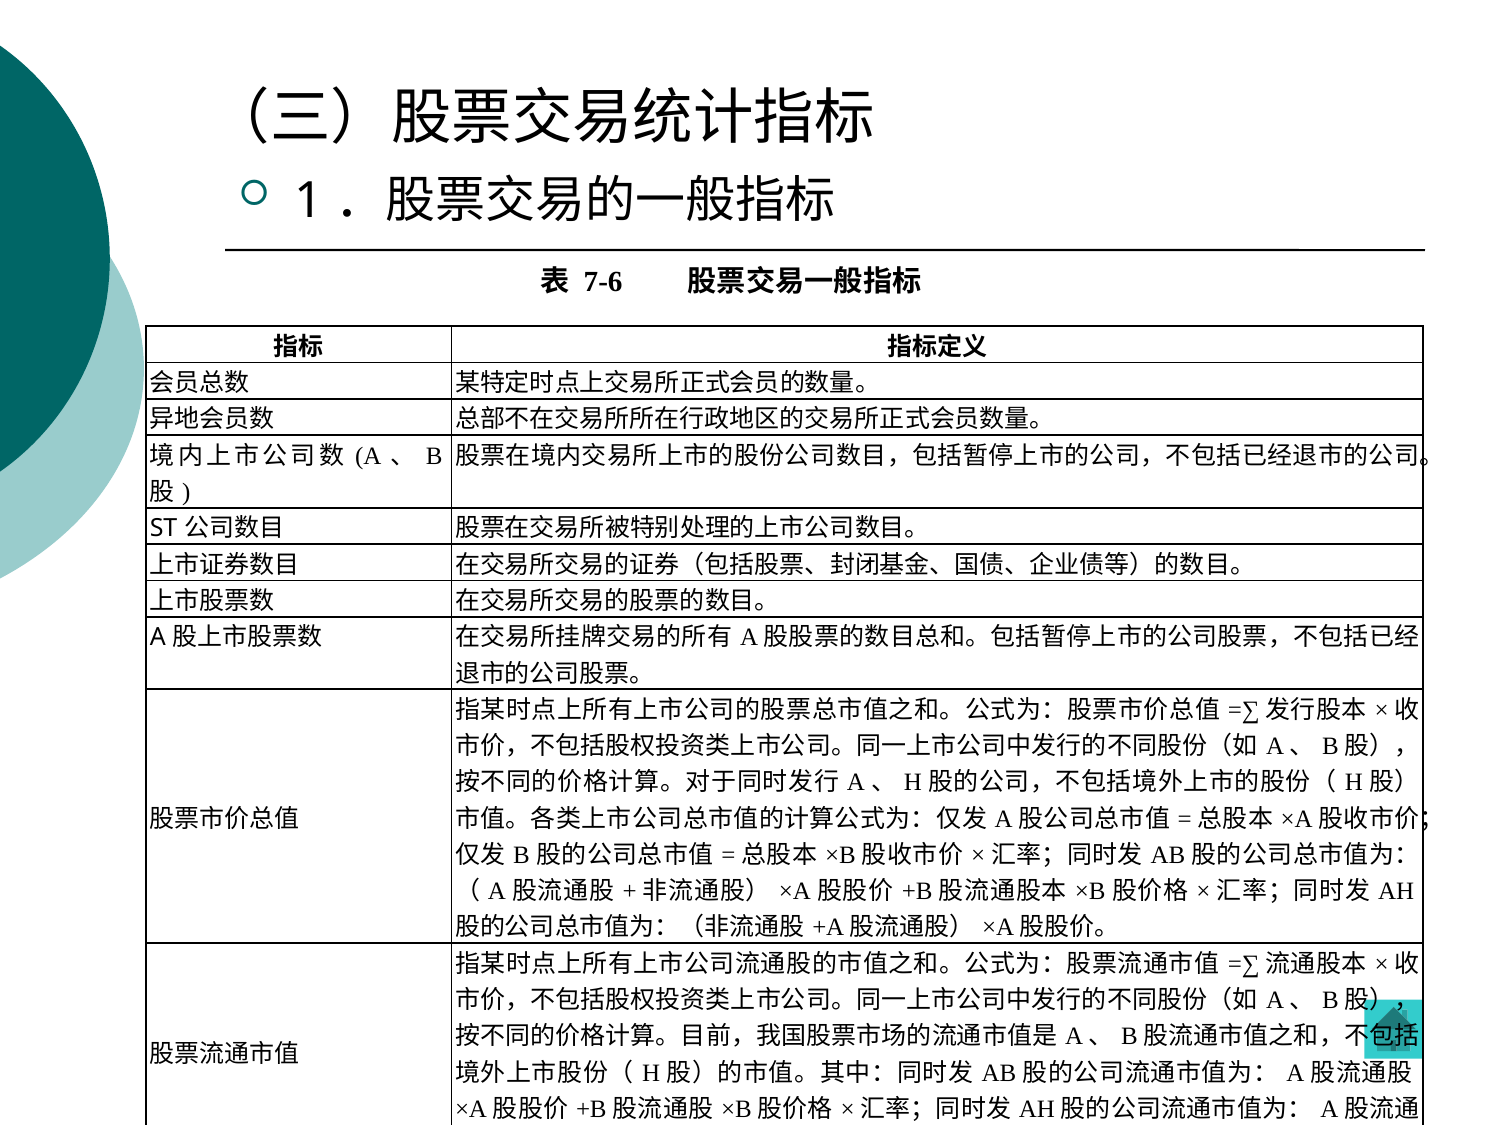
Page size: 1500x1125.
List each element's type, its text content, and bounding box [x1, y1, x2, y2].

table_cell 总部不在交易所所在行政地区的交易所正式会员数量。 [452, 400, 1422, 434]
table_header 指标定义 [452, 327, 1422, 362]
table_cell 在交易所交易的证券（包括股票、封闭基金、国债、企业债等）的数目。 [452, 545, 1422, 580]
table_cell 某特定时点上交易所正式会员的数量。 [452, 363, 1422, 398]
title （三）股票交易统计指标 [194, 54, 1395, 159]
table_cell 股票流通市值 [147, 944, 451, 1125]
text_box 表 7-6 股票交易一般指标 [525, 254, 937, 305]
table_cell 会员总数 [147, 363, 451, 398]
table_cell 上市证券数目 [147, 545, 451, 580]
table_cell 境内上市公司数(A、B股) [147, 436, 451, 507]
list 1．股票交易的一般指标 [223, 159, 1424, 234]
table_header 指标 [147, 327, 451, 362]
table_cell 在交易所挂牌交易的所有A股股票的数目总和。包括暂停上市的公司股票，不包括已经退市的公司股票。 [452, 618, 1422, 688]
table_cell 股票在交易所被特别处理的上市公司数目。 [452, 509, 1422, 543]
table_cell 指某时点上所有上市公司的股票总市值之和。公式为：股票市价总值=∑发行股本×收市价，不包括股权投资类上市公司。同一上市公司中发行的不同股份（如A、B股），按不同的价格计算。对于同时发行A、H股的公司，不包括境外上市的股份（H股）市值。各类上市公司总市值的计算公式为：仅发A股公司总市值=总股本×A股收市价；仅发B股的公司总市值=总股本×B股收市价×汇率；同时发AB股的公司总市值为：（A股流通股+非流通股）×A股股价+B股流通股本×B股价格×汇率；同时发AH股的公司总市值为：（非流通股+A股流通股）×A股股价。 [452, 690, 1422, 942]
table_cell 股票在境内交易所上市的股份公司数目，包括暂停上市的公司，不包括已经退市的公司。 [452, 436, 1422, 507]
table_cell 指某时点上所有上市公司流通股的市值之和。公式为：股票流通市值=∑流通股本×收市价，不包括股权投资类上市公司。同一上市公司中发行的不同股份（如A、B股），按不同的价格计算。目前，我国股票市场的流通市值是A、B股流通市值之和，不包括境外上市股份（H股）的市值。其中：同时发AB股的公司流通市值为：A股流通股×A股股价+B股流通股×B股价格×汇率；同时发AH股的公司流通市值为：A股流通股×A股股价。 [452, 944, 1422, 1125]
table_cell 股票市价总值 [147, 690, 451, 942]
table_cell A股上市股票数 [147, 618, 451, 688]
table_cell ST公司数目 [147, 509, 451, 543]
table_cell 上市股票数 [147, 581, 451, 616]
table_cell 在交易所交易的股票的数目。 [452, 581, 1422, 616]
table_cell 异地会员数 [147, 400, 451, 434]
